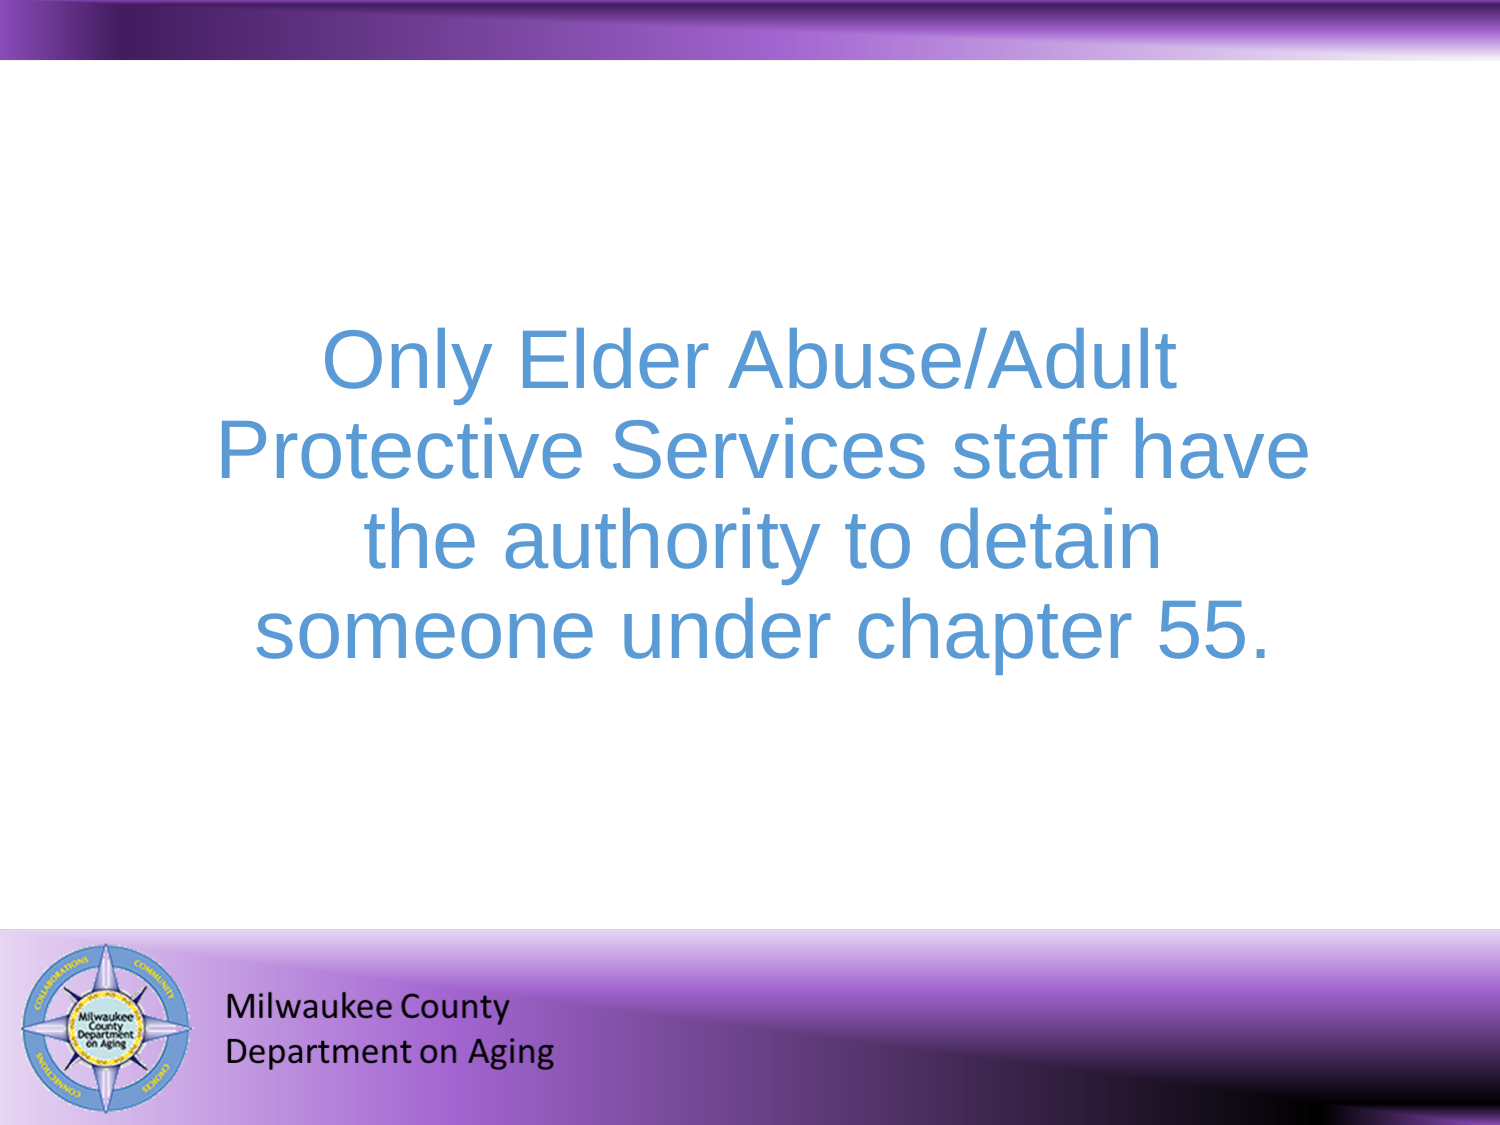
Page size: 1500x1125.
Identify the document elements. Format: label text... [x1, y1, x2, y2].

picture [0, 0, 1500, 1125]
list Only Elder Abuse/Adult Protective Services staff have the authority to detain someone under chapter 55. [162, 309, 1338, 979]
